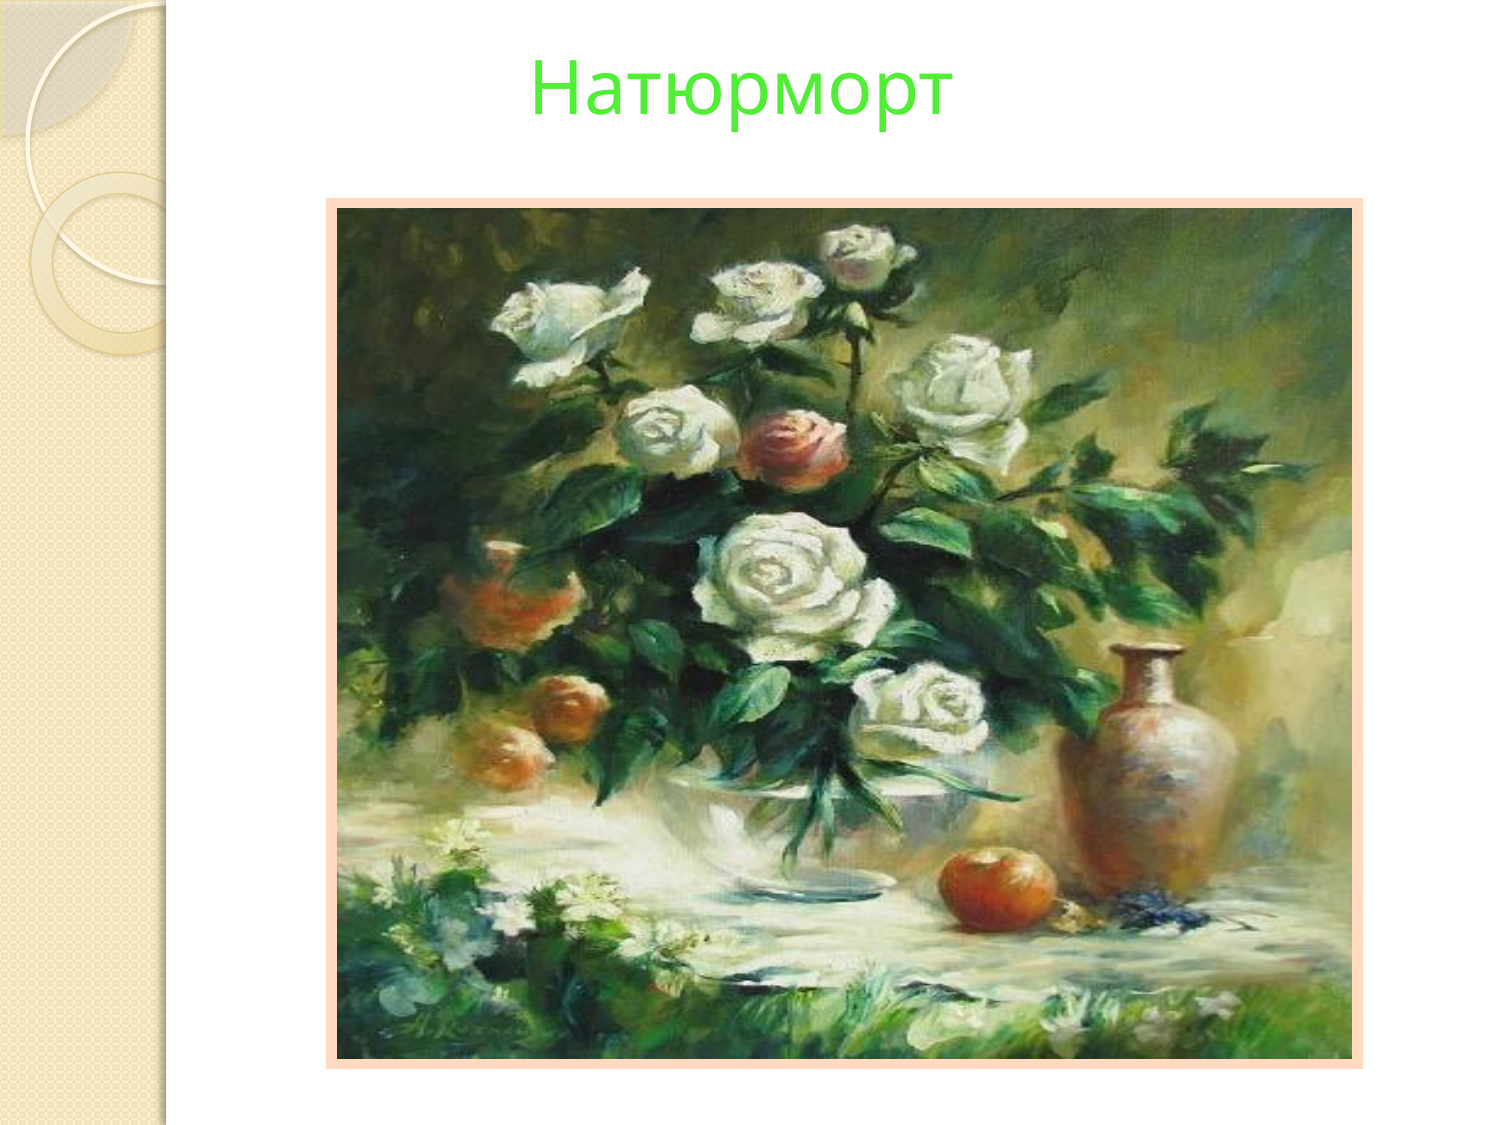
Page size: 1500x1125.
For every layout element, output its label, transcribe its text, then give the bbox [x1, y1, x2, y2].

title Натюрморт [513, 31, 1466, 138]
picture [336, 207, 1353, 1059]
